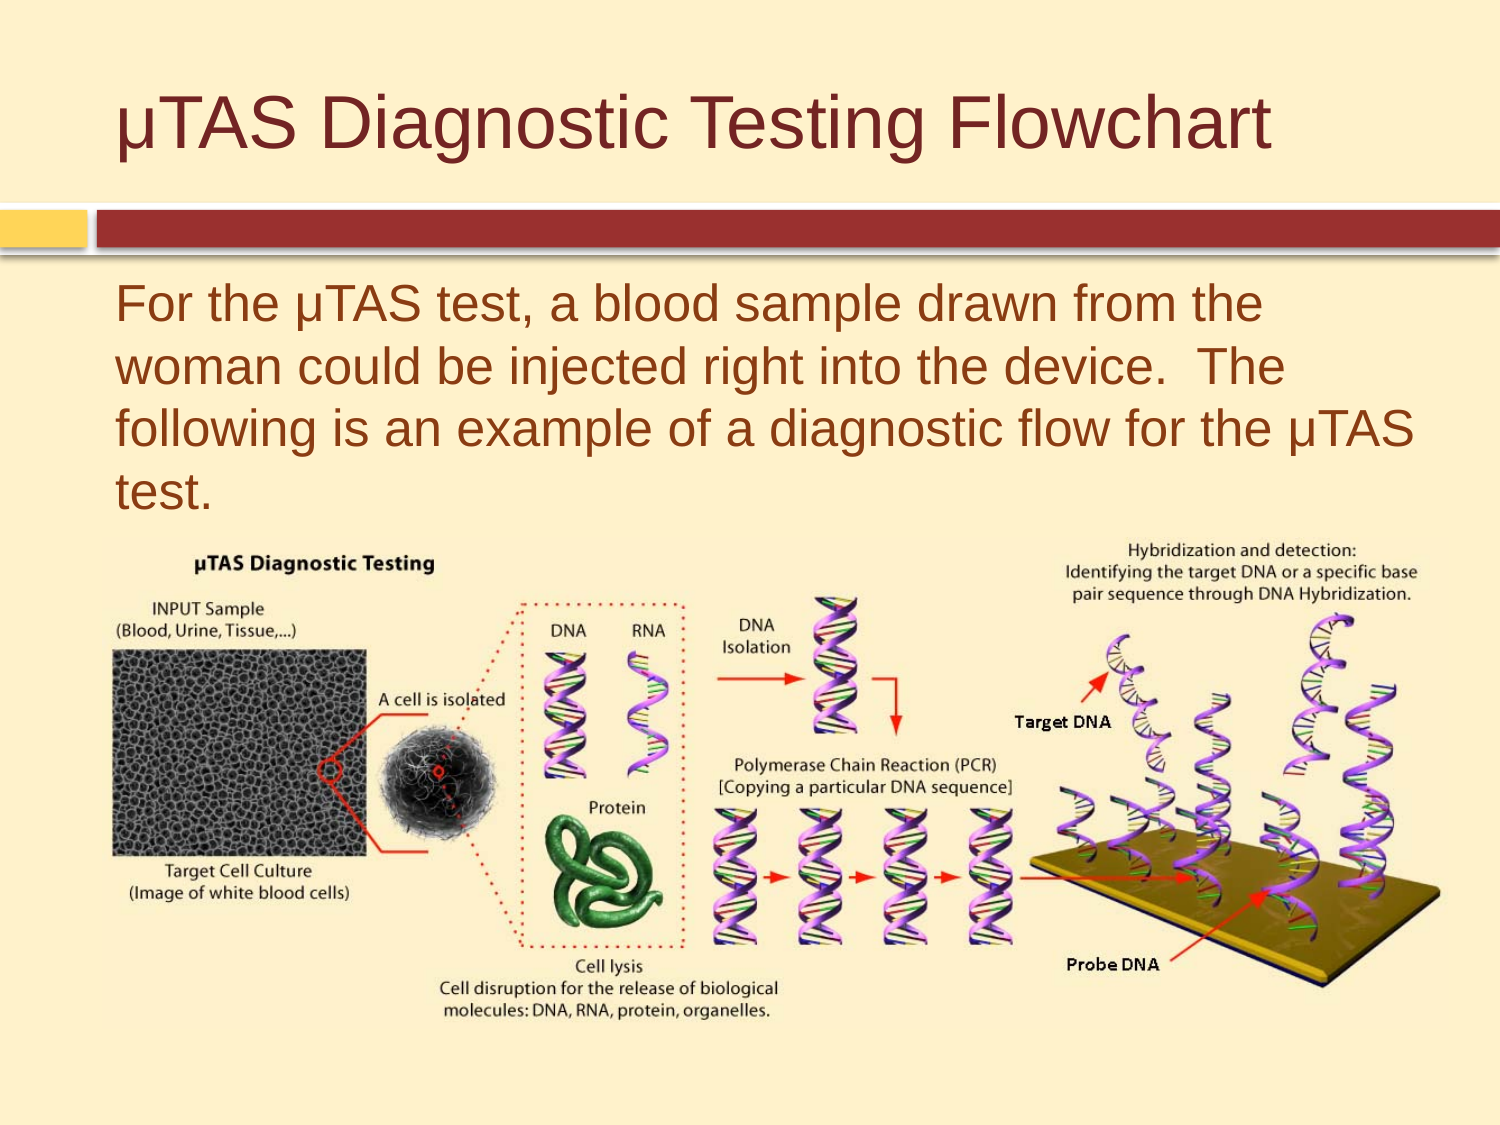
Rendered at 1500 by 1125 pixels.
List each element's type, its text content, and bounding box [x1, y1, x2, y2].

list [102, 537, 1449, 1029]
title μTAS Diagnostic Testing Flowchart [100, 37, 1438, 200]
text_box For the μTAS test, a blood sample drawn from the woman could be injected right into the device. The following is an example of a diagnostic flow for the μTAS test. [100, 262, 1438, 535]
